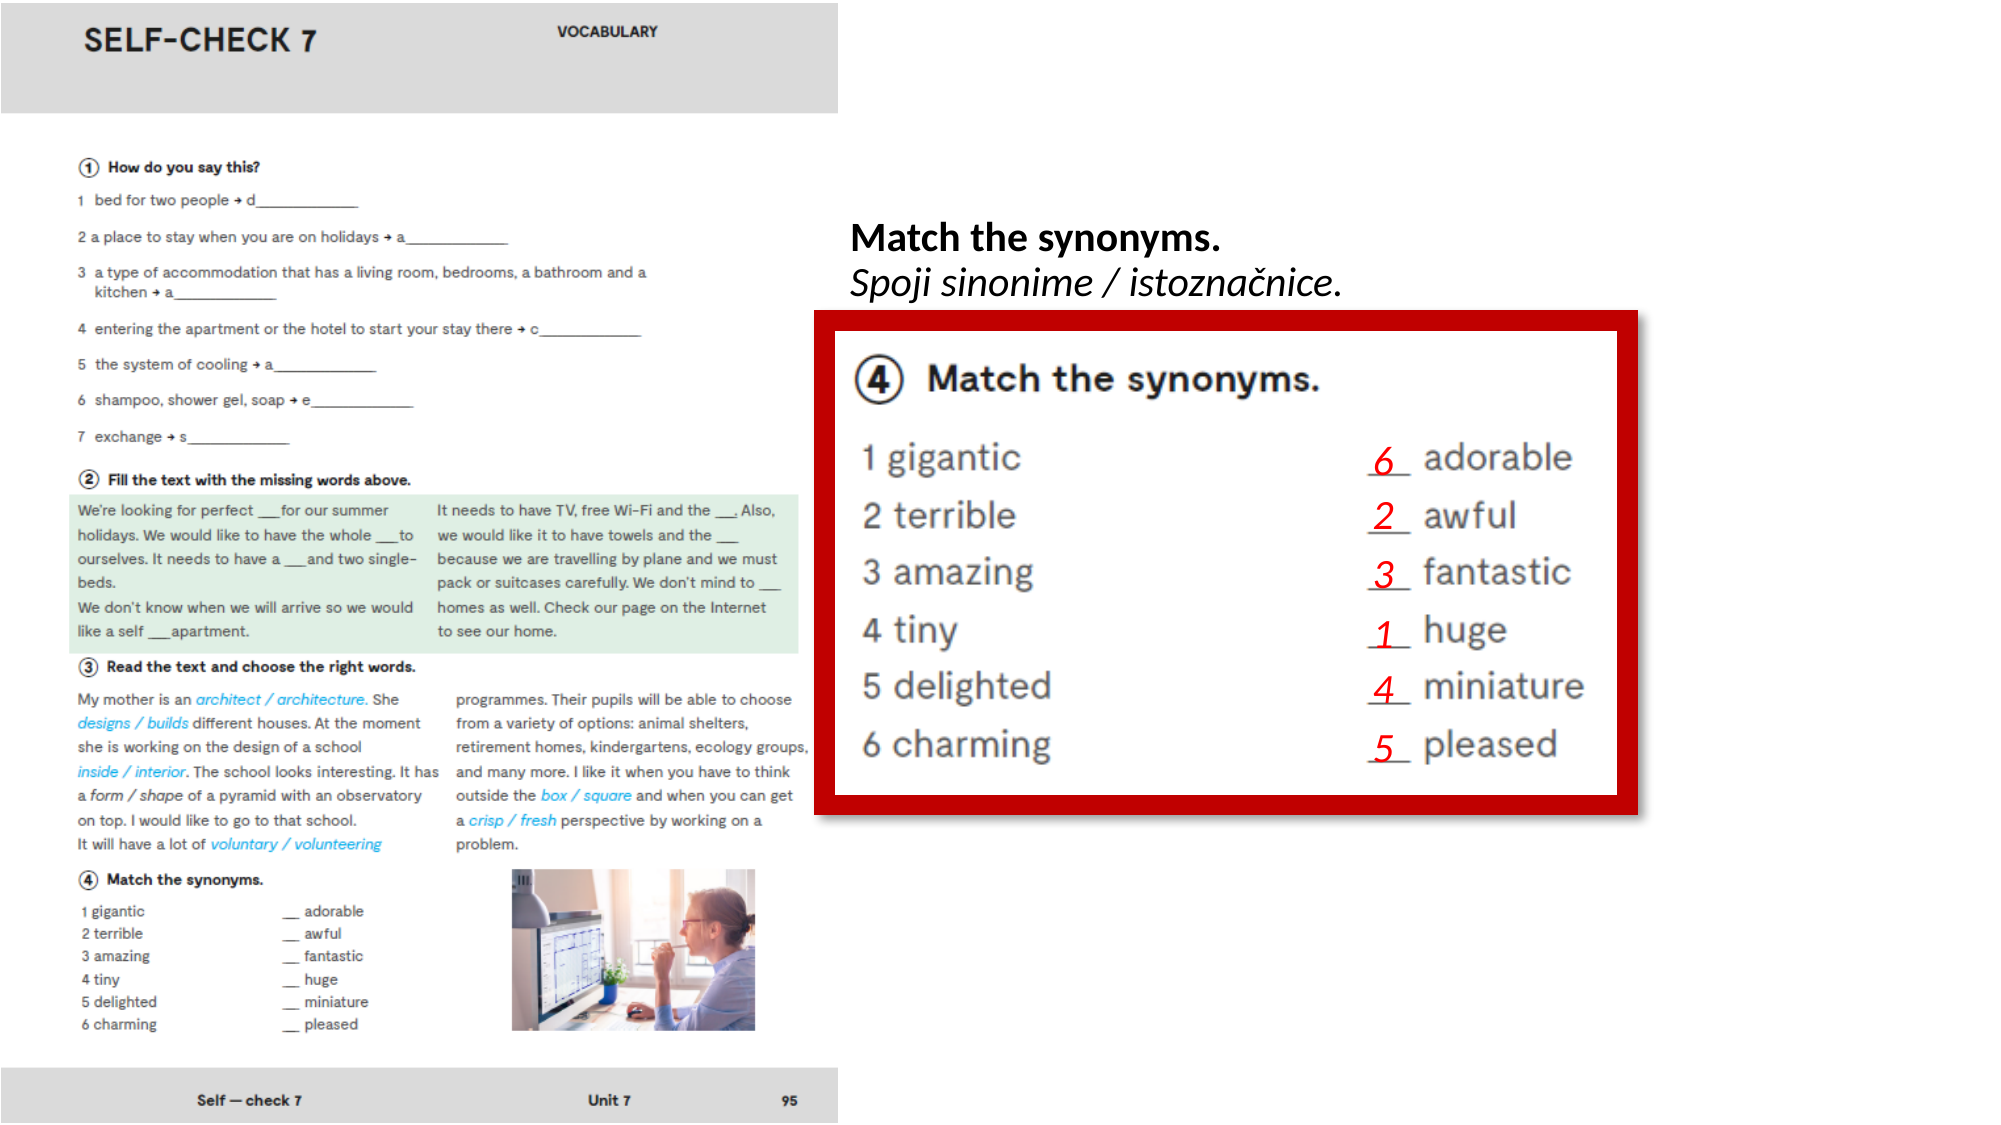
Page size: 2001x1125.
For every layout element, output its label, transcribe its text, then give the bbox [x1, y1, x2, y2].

text_box Match the synonyms. Spoji sinonime / istoznačnice. [838, 207, 1980, 494]
picture [1, 3, 1618, 1123]
text_box 5 [1257, 795, 1510, 804]
